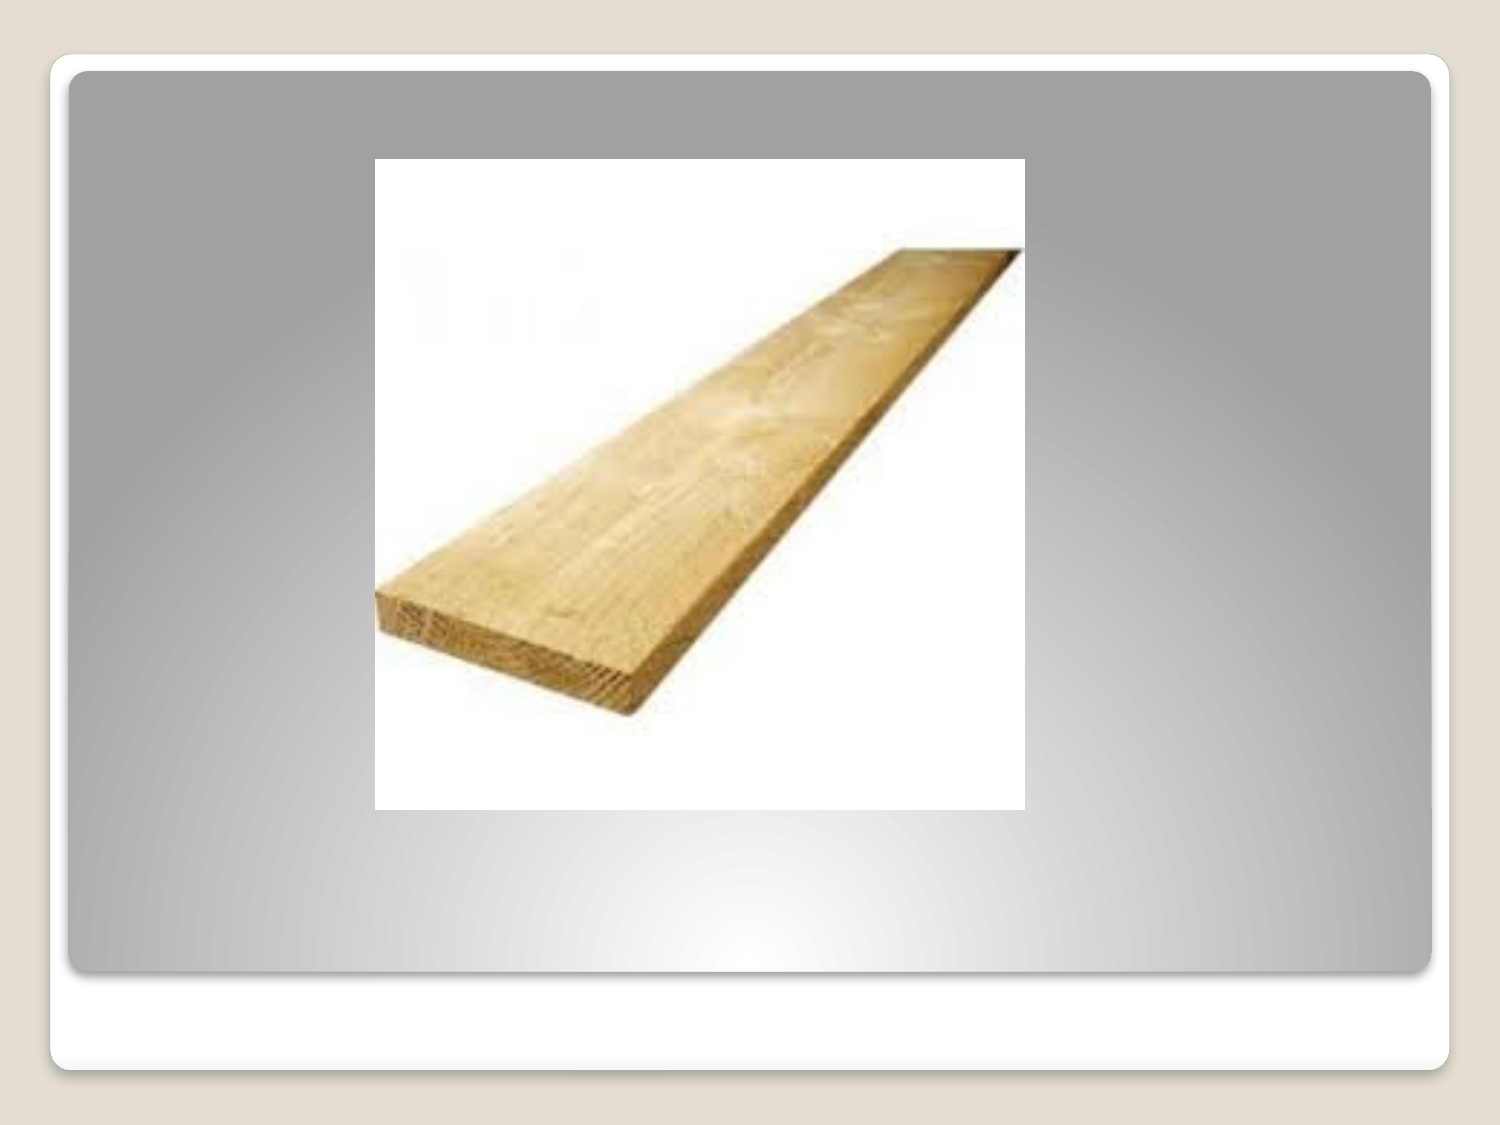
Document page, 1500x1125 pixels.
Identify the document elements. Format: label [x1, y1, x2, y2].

list [374, 159, 1026, 810]
